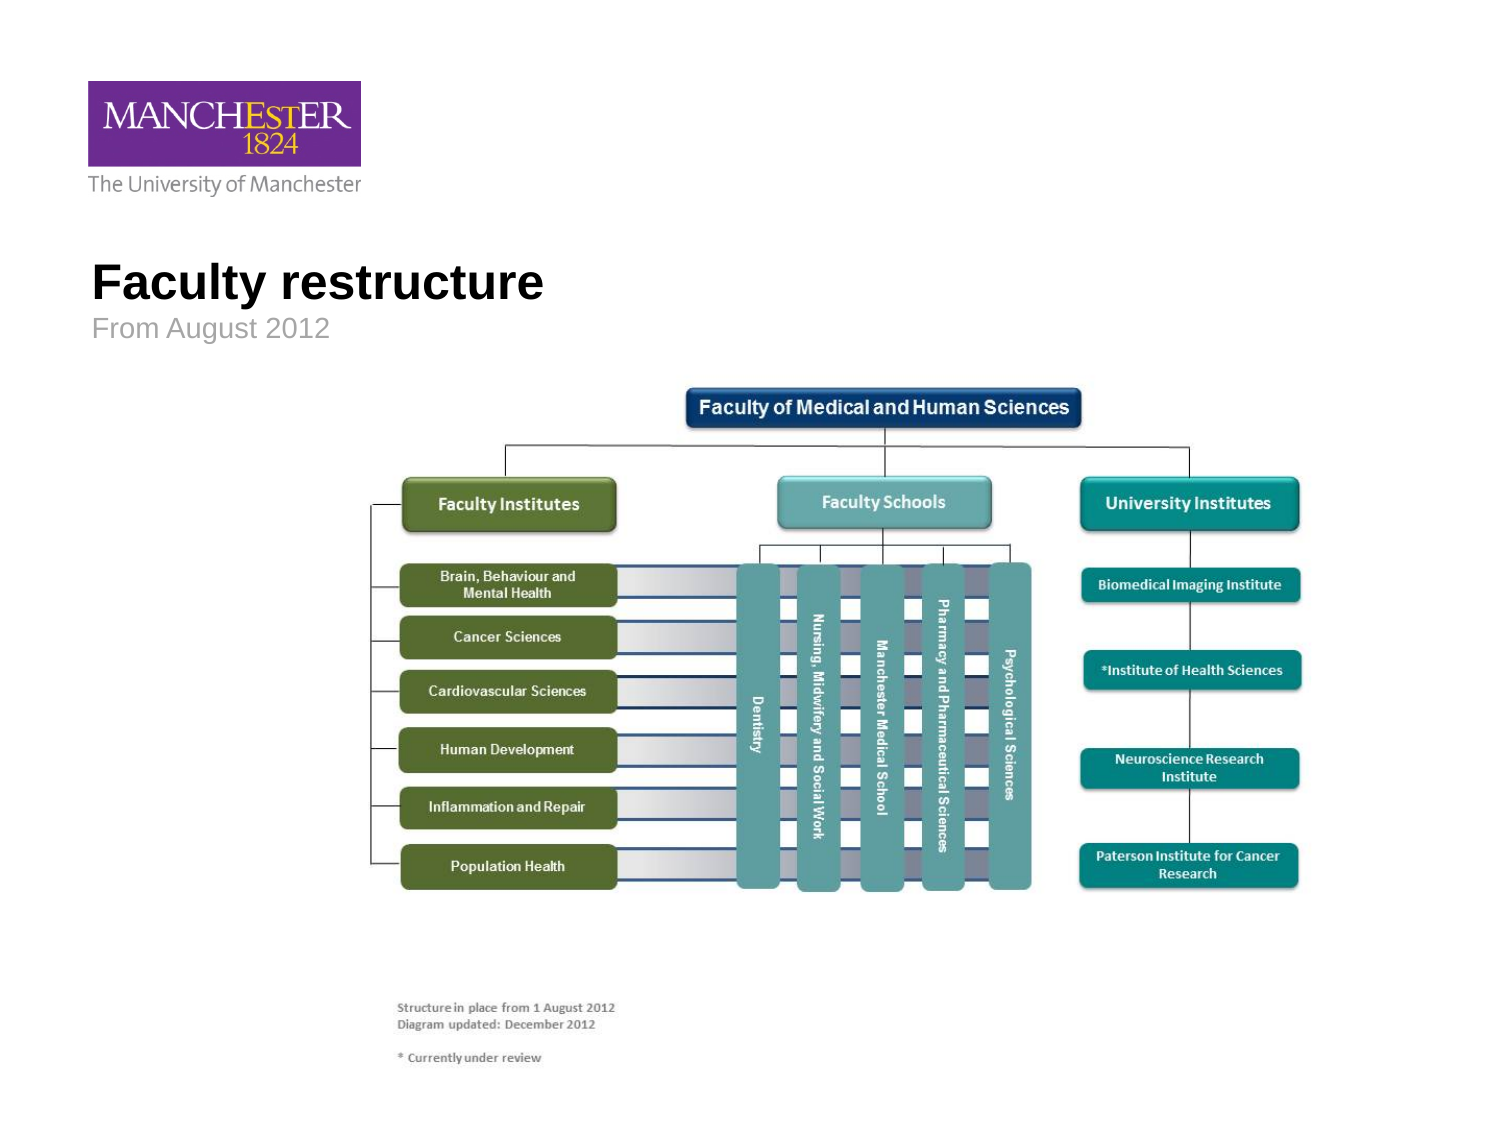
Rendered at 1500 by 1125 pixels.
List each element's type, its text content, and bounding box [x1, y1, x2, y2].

picture [359, 359, 1361, 1110]
picture [88, 80, 361, 197]
title Faculty restructure From August 2012 [76, 231, 1294, 362]
